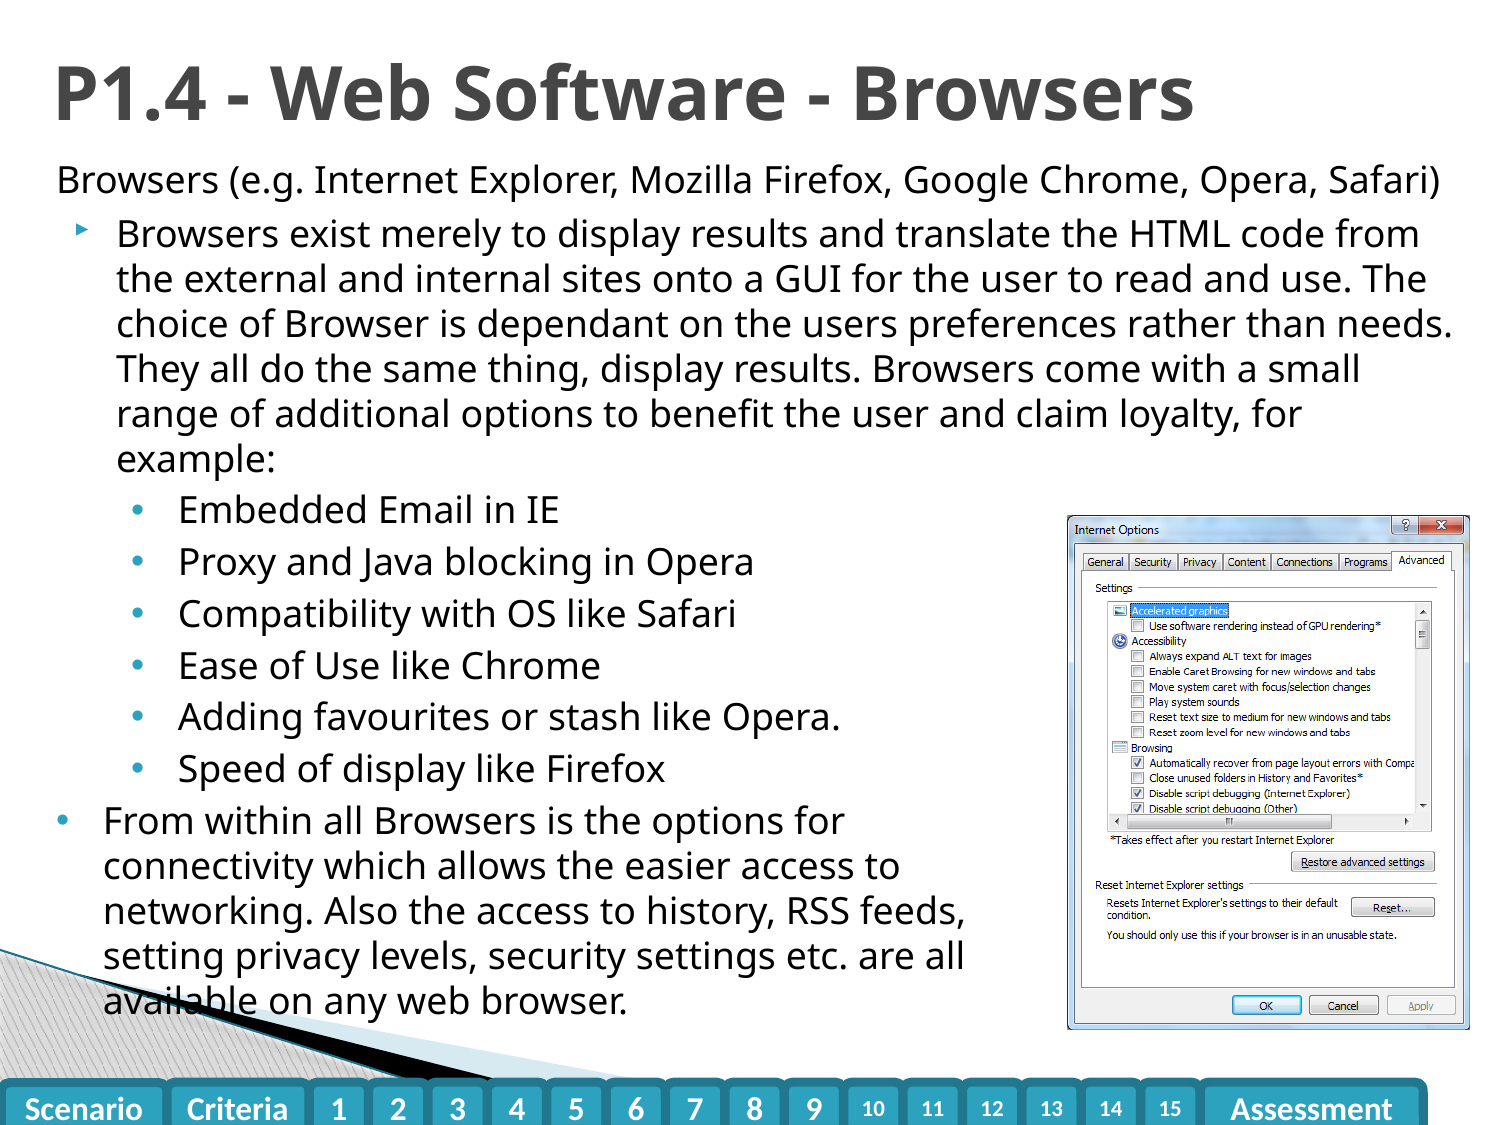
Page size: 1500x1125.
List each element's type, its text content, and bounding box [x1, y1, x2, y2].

picture [1067, 514, 1471, 1031]
list Browsers (e.g. Internet Explorer, Mozilla Firefox, Google Chrome, Opera, Safari) Browsers exist merely to display results and translate the HTML code from the external and internal sites onto a GUI for the user to read and use. The choice of Browser is dependant on the users preferences rather than needs. They all do the same thing, display results. Browsers come with a small range of additional options to benefit the user and claim loyalty, for example: Embedded Email in IE Proxy and Java blocking in Opera Compatibility with OS like Safari Ease of Use like Chrome Adding favourites or stash like Opera. Speed of display like Firefox From within all Browsers is the options for connectivity which allows the easier access to networking. Also the access to history, RSS feeds, setting privacy levels, security settings etc. are all available on any web browser. [41, 149, 1470, 551]
title P1.4 - Web Software - Browsers [37, 19, 1471, 161]
